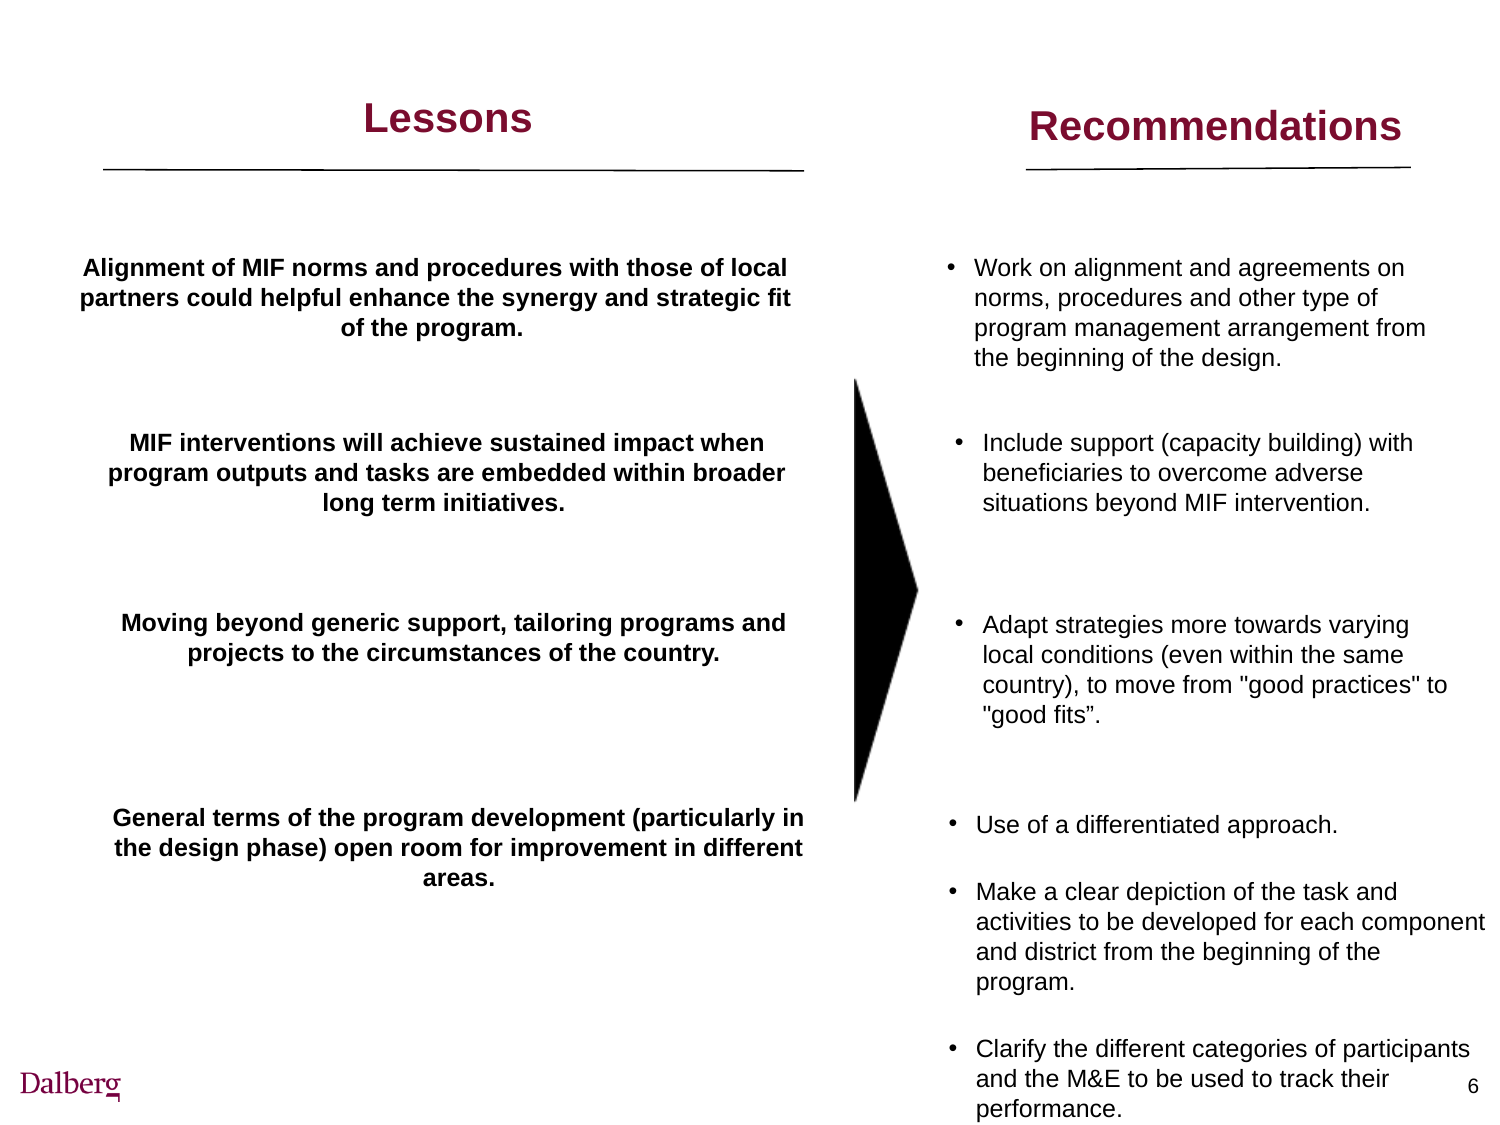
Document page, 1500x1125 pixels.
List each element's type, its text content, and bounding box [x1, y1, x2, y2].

text_box Moving beyond generic support, tailoring programs and projects to the circumstances of the country. [78, 599, 830, 674]
text_box Alignment of MIF norms and procedures with those of local partners could helpful enhance the synergy and strategic fit of the program. [60, 244, 812, 349]
text_box Work on alignment and agreements on norms, procedures and other type of program management arrangement from the beginning of the design. [934, 239, 1462, 384]
picture [854, 372, 921, 808]
text_box Recommendations [1021, 98, 1411, 150]
text_box Adapt strategies more towards varying local conditions (even within the same country), to move from "good practices" to "good fits”. [943, 596, 1470, 740]
text_box Use of a differentiated approach. Make a clear depiction of the task and activities to be developed for each component and district from the beginning of the program. Clarify the different categories of participants and the M&E to be used to track their performance. [936, 796, 1500, 1125]
title Lessons [322, 90, 574, 142]
text_box General terms of the program development (particularly in the design phase) open room for improvement in different areas. [83, 794, 835, 899]
text_box Include support (capacity building) with beneficiaries to overcome adverse situations beyond MIF intervention. [943, 414, 1470, 529]
text_box MIF interventions will achieve sustained impact when program outputs and tasks are embedded within broader long term initiatives. [71, 419, 824, 524]
picture [20, 1071, 148, 1102]
